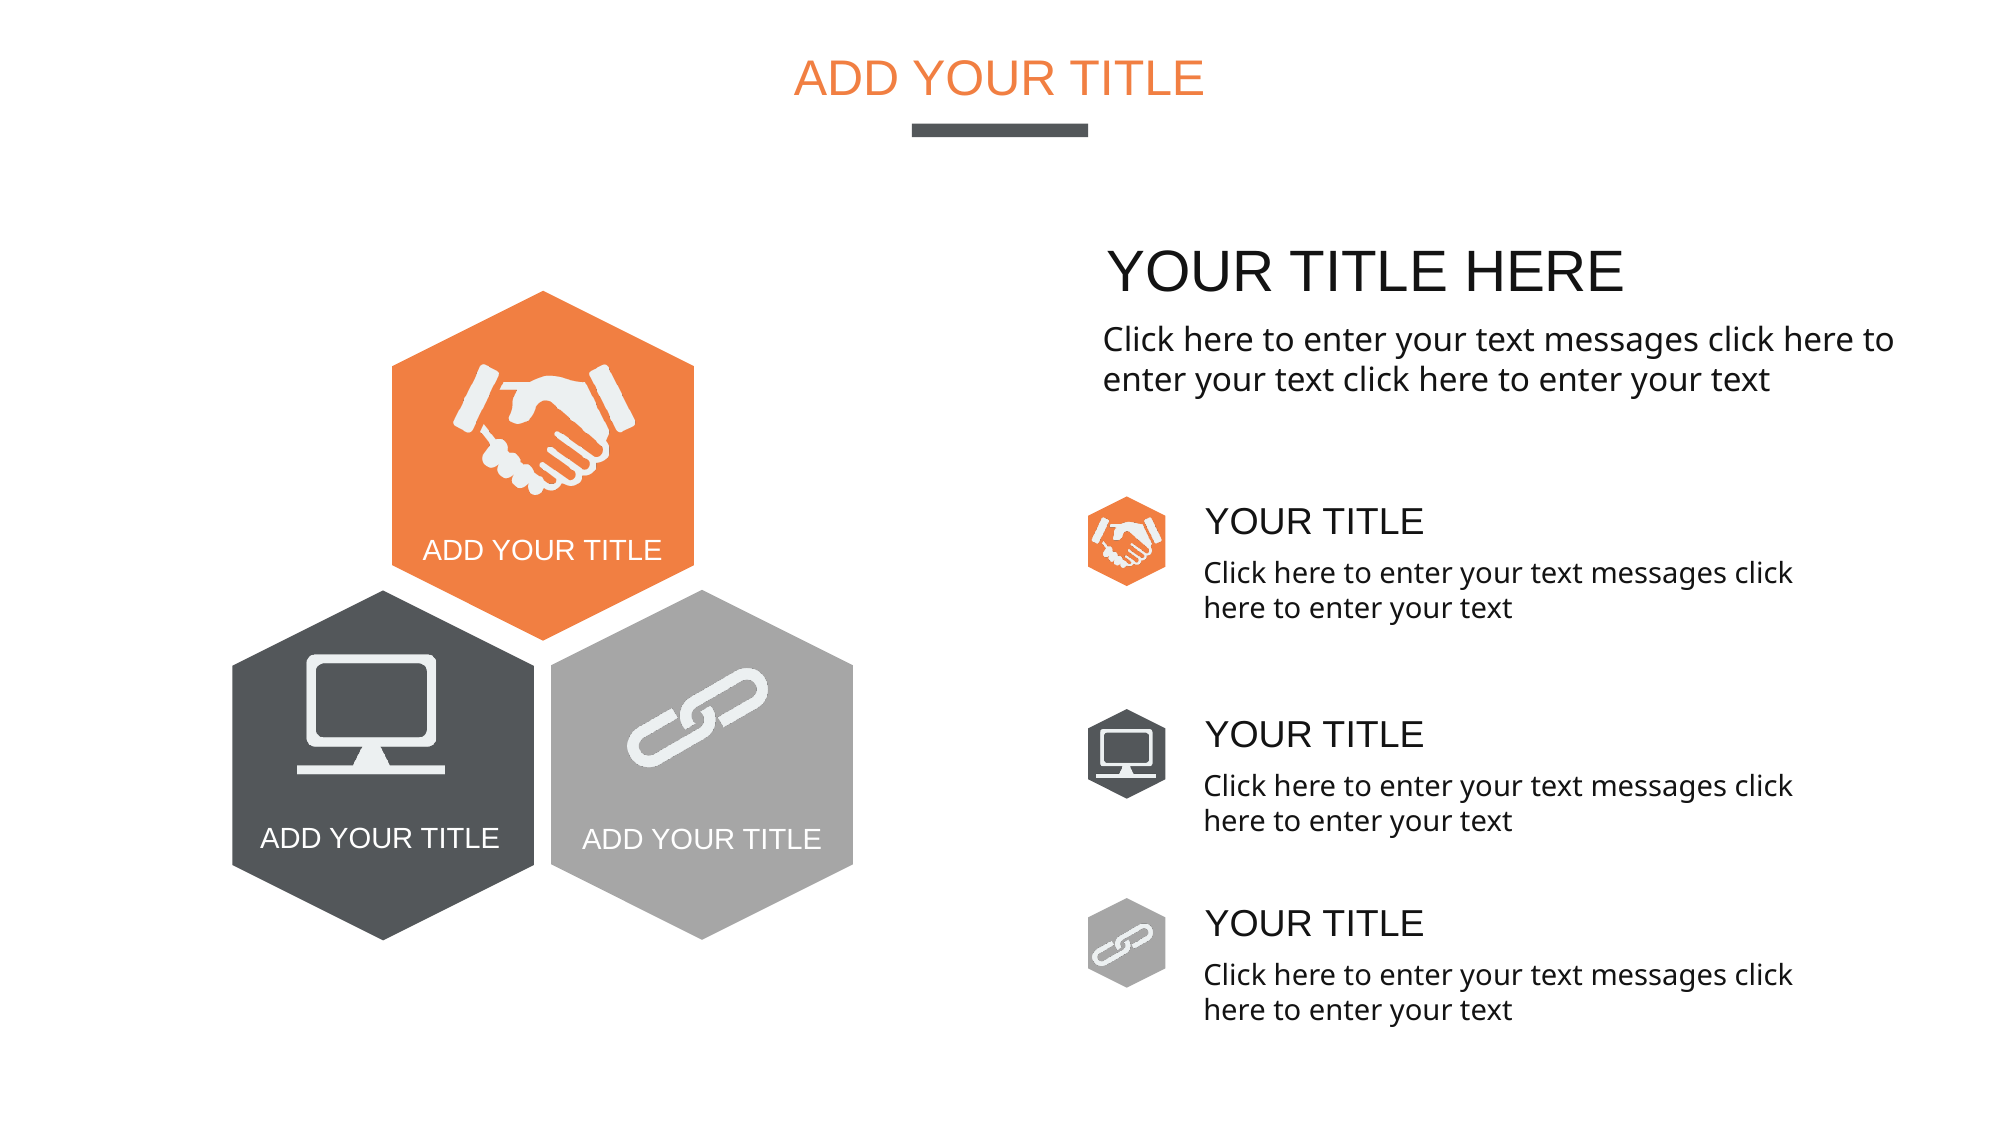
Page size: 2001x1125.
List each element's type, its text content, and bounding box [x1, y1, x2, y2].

text_box [230, 588, 537, 943]
text_box Click here to enter your text messages click here to enter your text [1188, 760, 1874, 845]
text_box Click here to enter your text messages click here to enter your text [1188, 949, 1874, 1034]
text_box ADD YOUR TITLE [407, 523, 678, 574]
text_box [910, 121, 1090, 139]
text_box YOUR TITLE HERE [1091, 226, 1657, 311]
text_box [549, 587, 855, 942]
text_box Click here to enter your text messages click here to enter your text [1188, 547, 1874, 633]
text_box YOUR TITLE [1189, 490, 1440, 547]
text_box Click here to enter your text messages click here to enter your text click here to enter your text [1088, 311, 2000, 406]
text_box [1087, 496, 1166, 587]
text_box ADD YOUR TITLE [567, 813, 838, 863]
picture [627, 647, 769, 789]
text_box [1087, 897, 1166, 988]
text_box [477, 288, 609, 321]
picture [297, 640, 445, 789]
text_box YOUR TITLE [1189, 891, 1440, 949]
text_box ADD YOUR TITLE [245, 812, 516, 862]
picture [450, 322, 636, 509]
text_box [390, 337, 696, 643]
text_box ADD YOUR TITLE [779, 37, 1221, 113]
text_box YOUR TITLE [1189, 702, 1440, 760]
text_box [1087, 708, 1166, 799]
